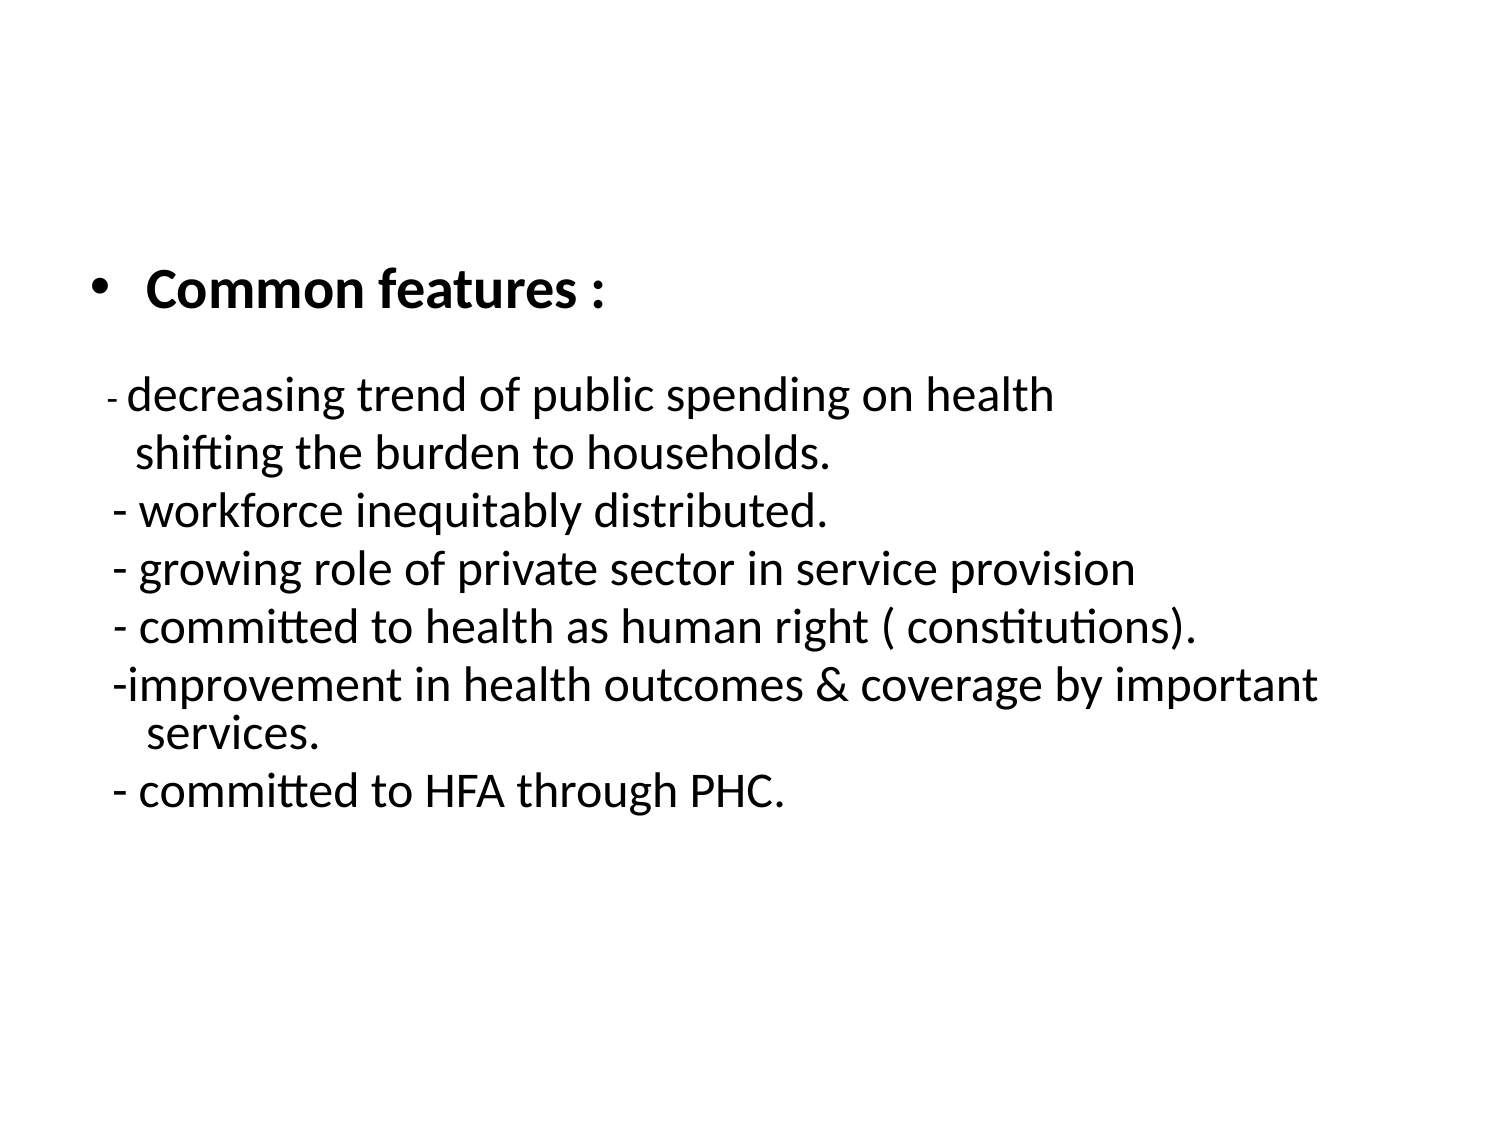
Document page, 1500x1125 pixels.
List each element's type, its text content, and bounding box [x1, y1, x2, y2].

text_box Common features : - decreasing trend of public spending on health shifting the burden to households. - workforce inequitably distributed. - growing role of private sector in service provision - committed to health as human right ( constitutions). -improvement in health outcomes & coverage by important services. - committed to HFA through PHC. [74, 199, 1425, 1088]
